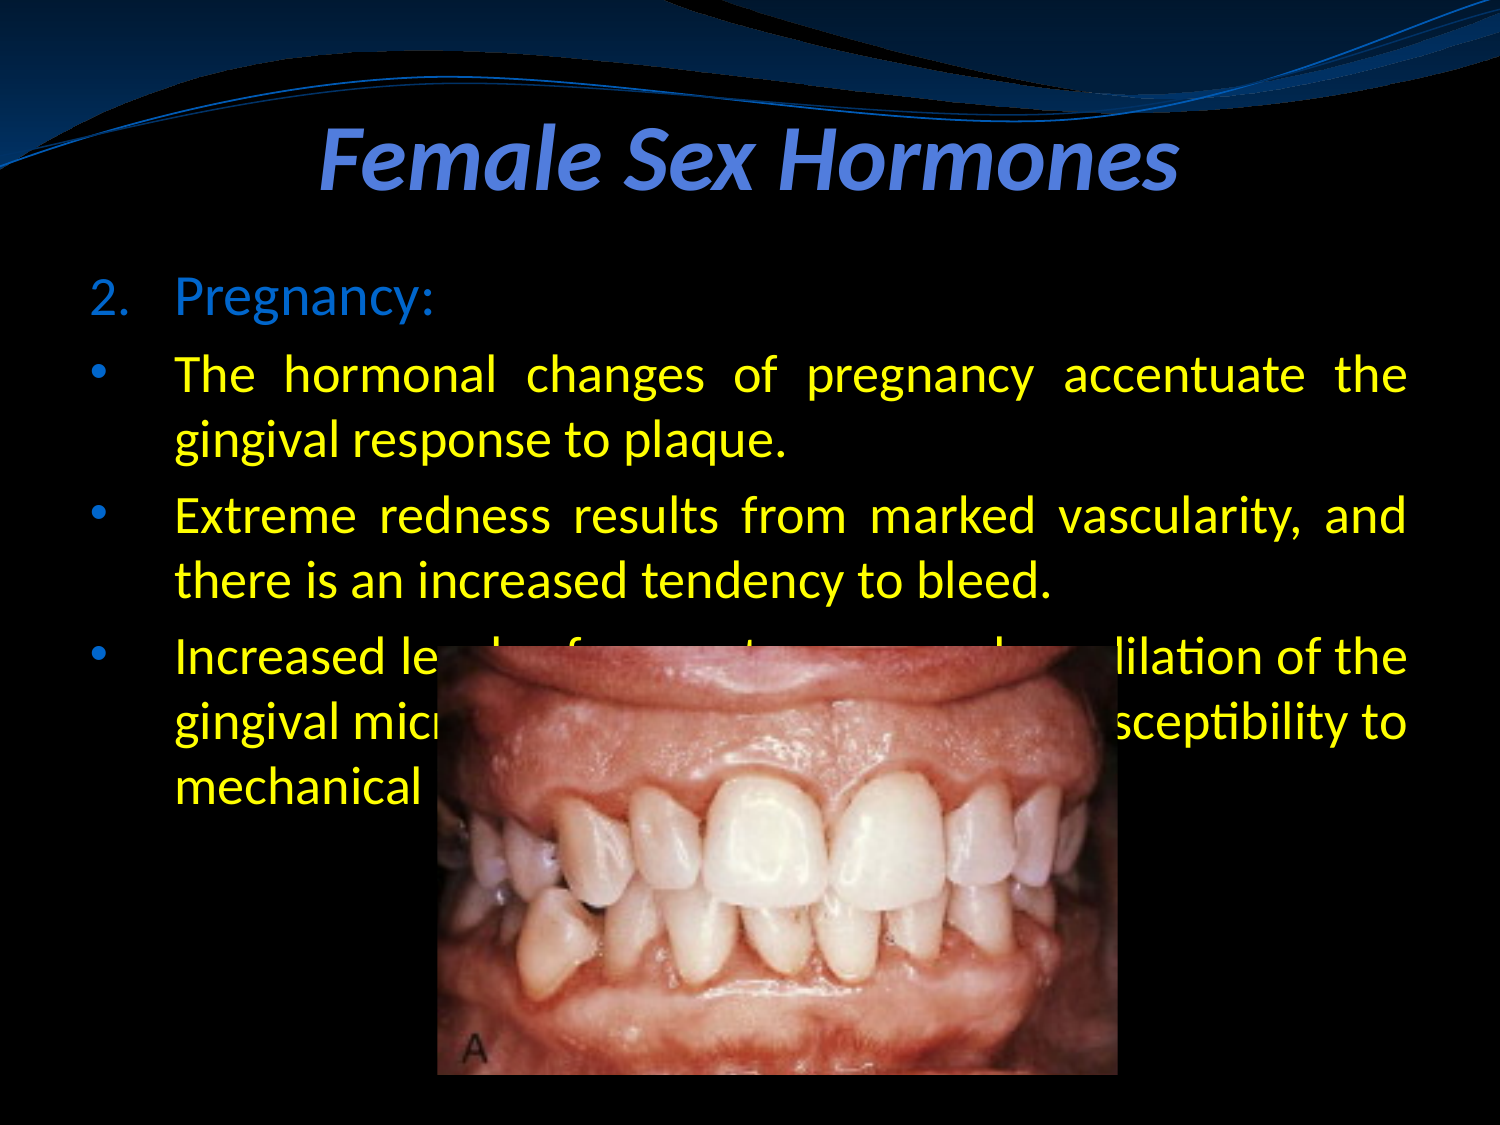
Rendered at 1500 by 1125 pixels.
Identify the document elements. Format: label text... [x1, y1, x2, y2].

title Female Sex Hormones [75, 87, 1425, 210]
picture [437, 646, 1118, 1076]
list Pregnancy: The hormonal changes of pregnancy accentuate the gingival response to plaque. Extreme redness results from marked vascularity, and there is an increased tendency to bleed. Increased levels of progesterone produce dilation of the gingival microvasculature and increased susceptibility to mechanical irritation. [75, 249, 1425, 1038]
